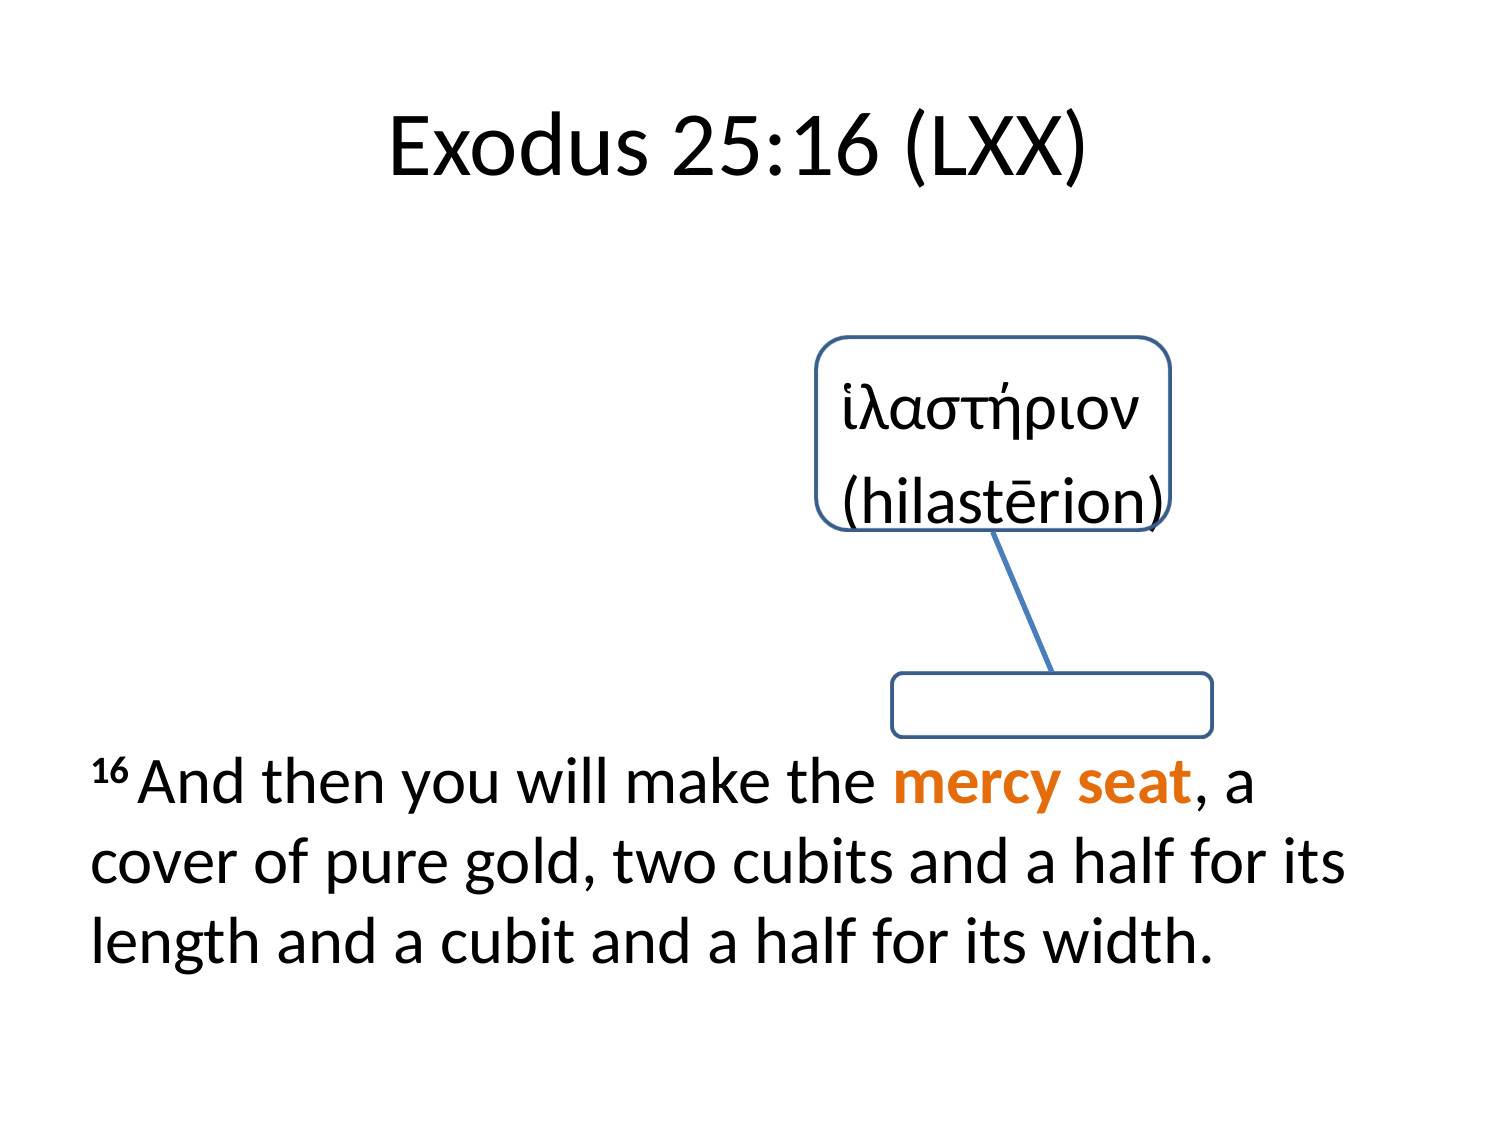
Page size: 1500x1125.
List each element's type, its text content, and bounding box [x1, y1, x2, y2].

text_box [992, 531, 1052, 672]
list ἱλαστήριον (hilastērion) 16 And then you will make the mercy seat, a cover of pure gold, two cubits and a half for its length and a cubit and a half for its width. [75, 262, 1425, 1005]
picture [813, 335, 1172, 533]
picture [889, 671, 1214, 739]
title Exodus 25:16 (LXX) [75, 45, 1425, 233]
